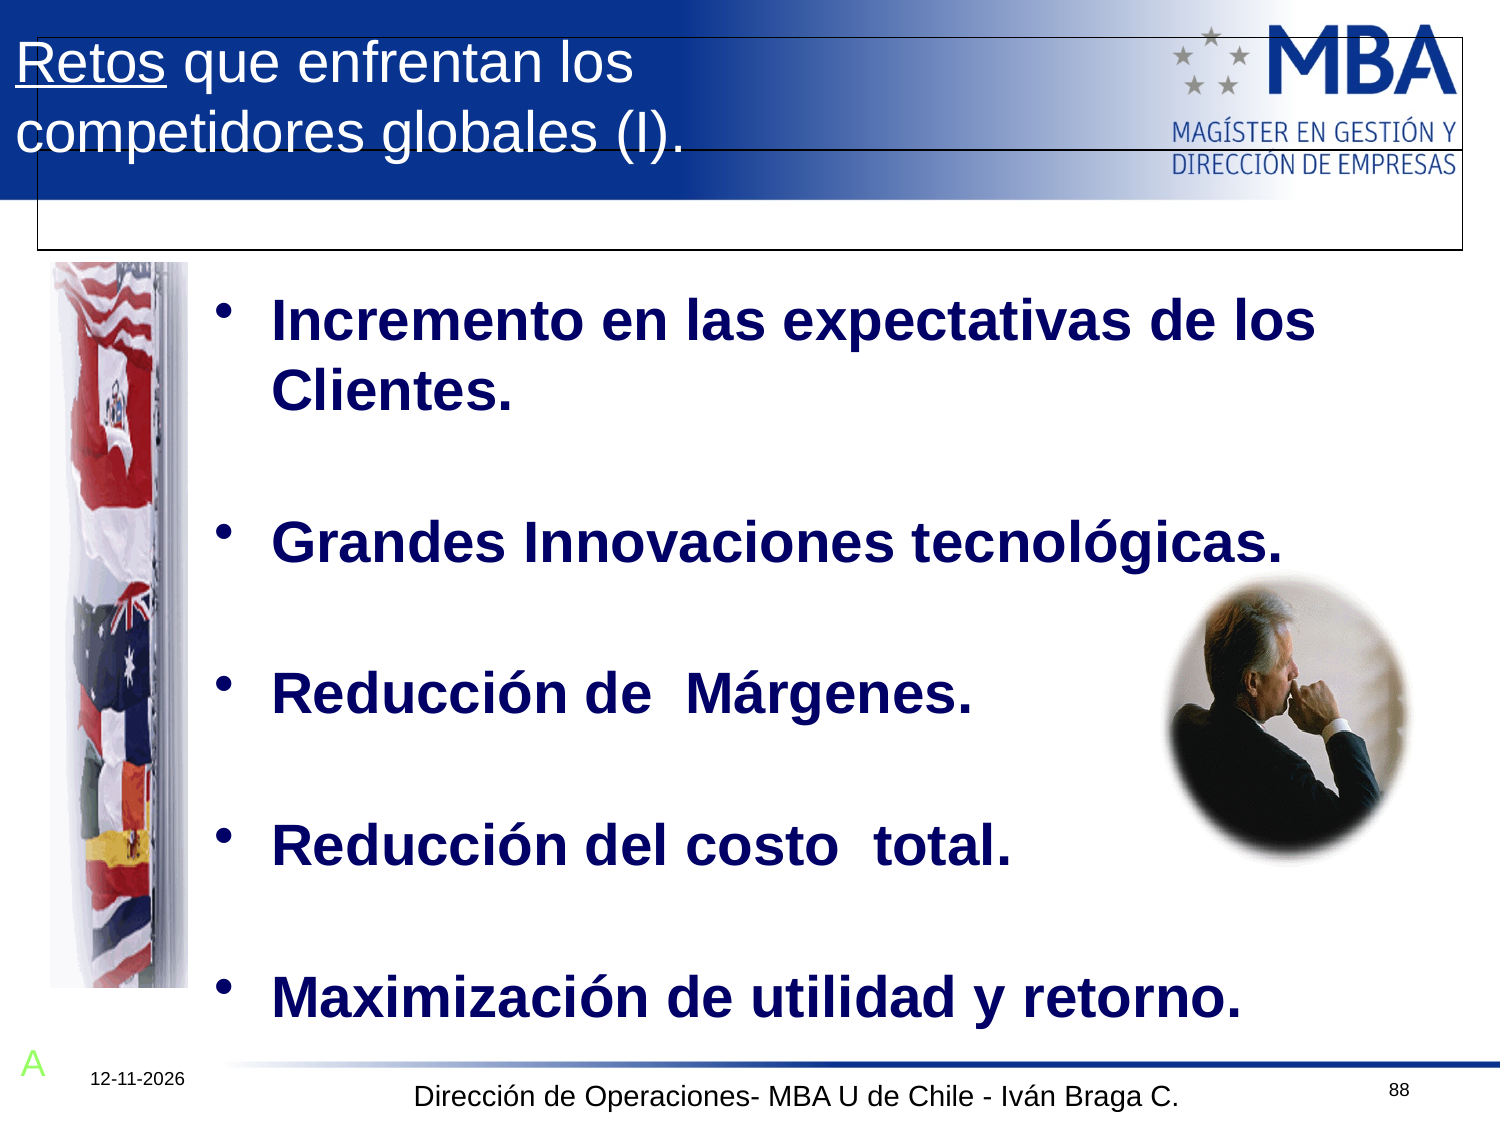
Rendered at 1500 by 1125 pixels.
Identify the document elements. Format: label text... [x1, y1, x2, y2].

title Retos que enfrentan los competidores globales (I). [0, 0, 774, 188]
text_box [774, 37, 1463, 149]
slide_number 88 [1234, 1070, 1426, 1125]
footer [501, 1070, 1034, 1125]
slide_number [74, 1058, 426, 1103]
text_box [37, 149, 1463, 250]
text_box A [5, 1031, 61, 1092]
text_box Incremento en las expectativas de los Clientes. Grandes Innovaciones tecnológicas. Reducción de Márgenes. Reducción del costo total. Maximización de utilidad y retorno. [199, 275, 1388, 988]
picture [0, 0, 1500, 1125]
